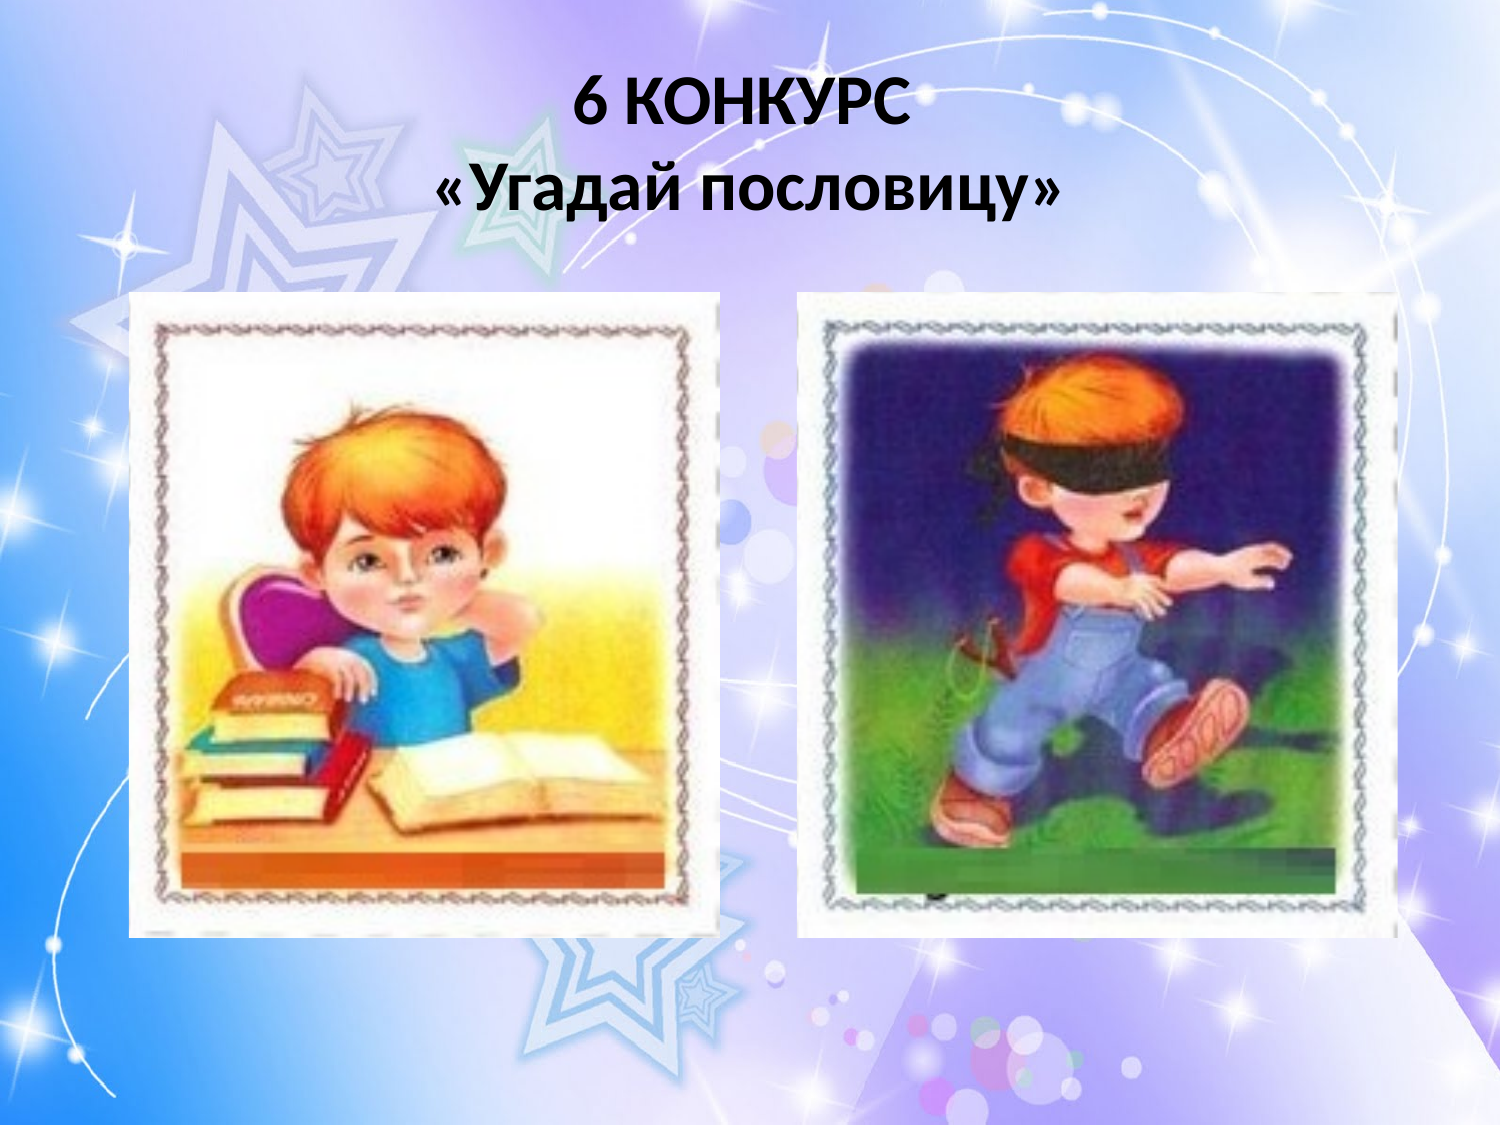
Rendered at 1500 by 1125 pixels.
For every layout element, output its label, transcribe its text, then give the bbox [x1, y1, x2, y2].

picture [0, 0, 1500, 1125]
title 6 КОНКУРС «Угадай пословицу» [75, 45, 1425, 233]
